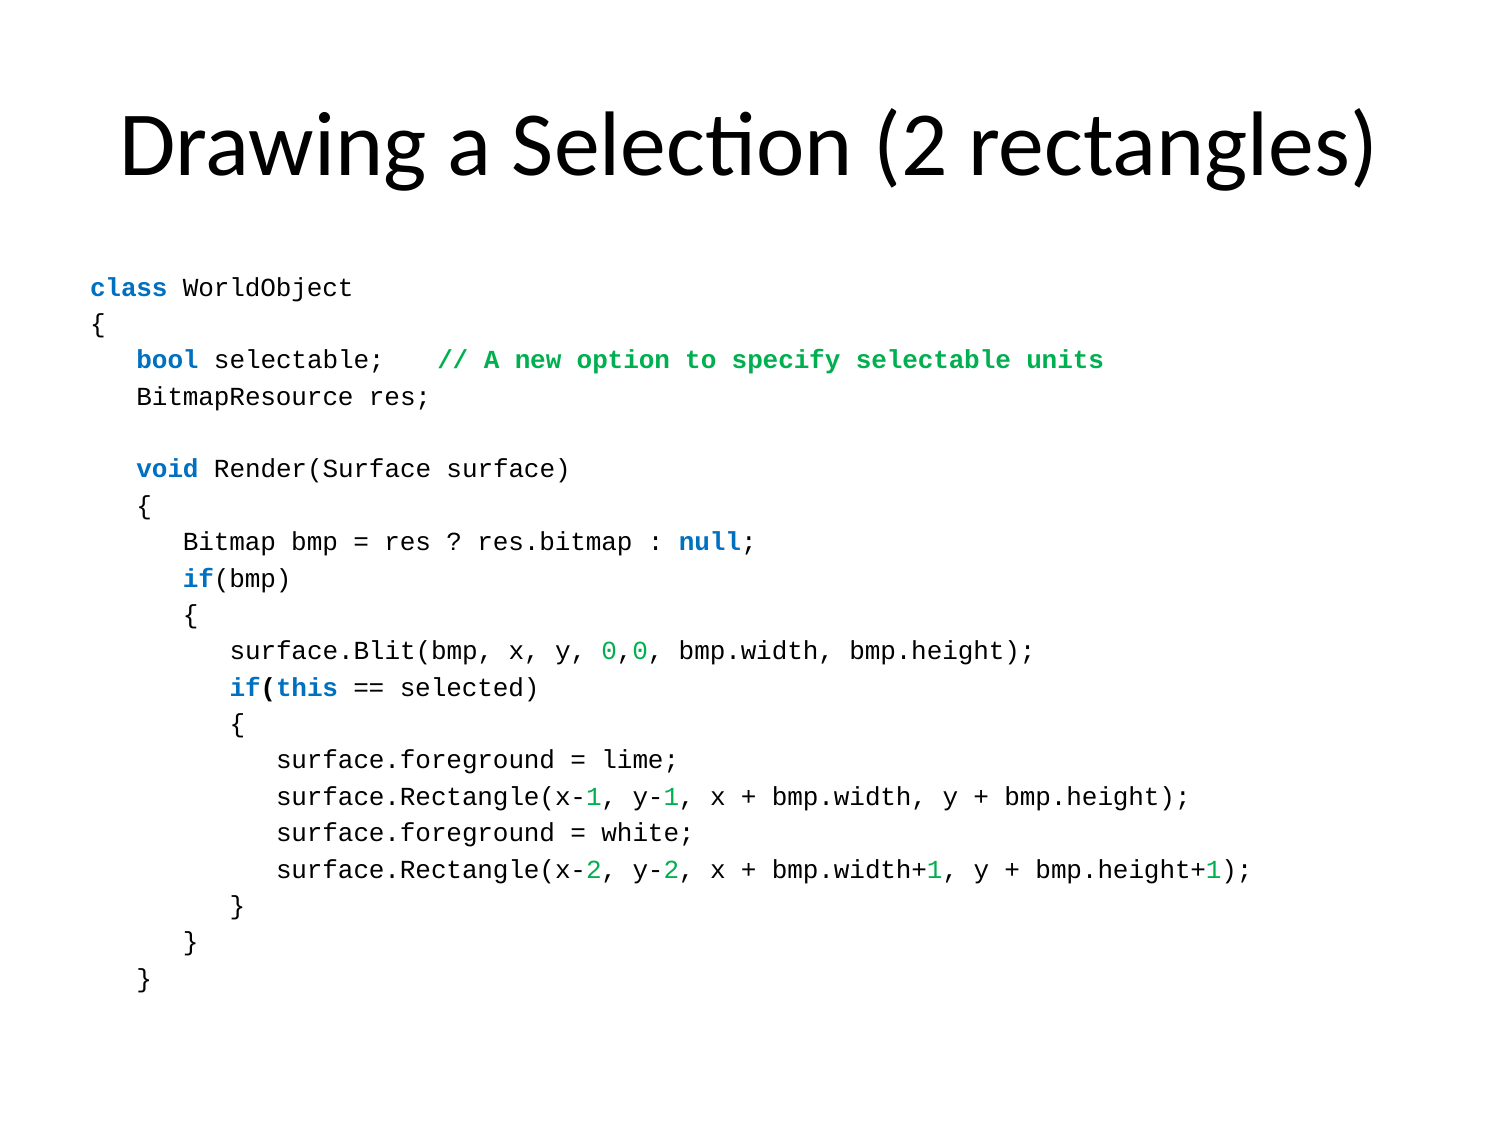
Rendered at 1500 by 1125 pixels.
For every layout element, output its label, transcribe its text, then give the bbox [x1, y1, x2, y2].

list class WorldObject { bool selectable; // A new option to specify selectable units BitmapResource res; void Render(Surface surface) { Bitmap bmp = res ? res.bitmap : null; if(bmp) { surface.Blit(bmp, x, y, 0,0, bmp.width, bmp.height); if(this == selected) { surface.foreground = lime; surface.Rectangle(x-1, y-1, x + bmp.width, y + bmp.height); surface.foreground = white; surface.Rectangle(x-2, y-2, x + bmp.width+1, y + bmp.height+1); } } } [75, 262, 1425, 1005]
title Drawing a Selection (2 rectangles) [75, 45, 1425, 233]
